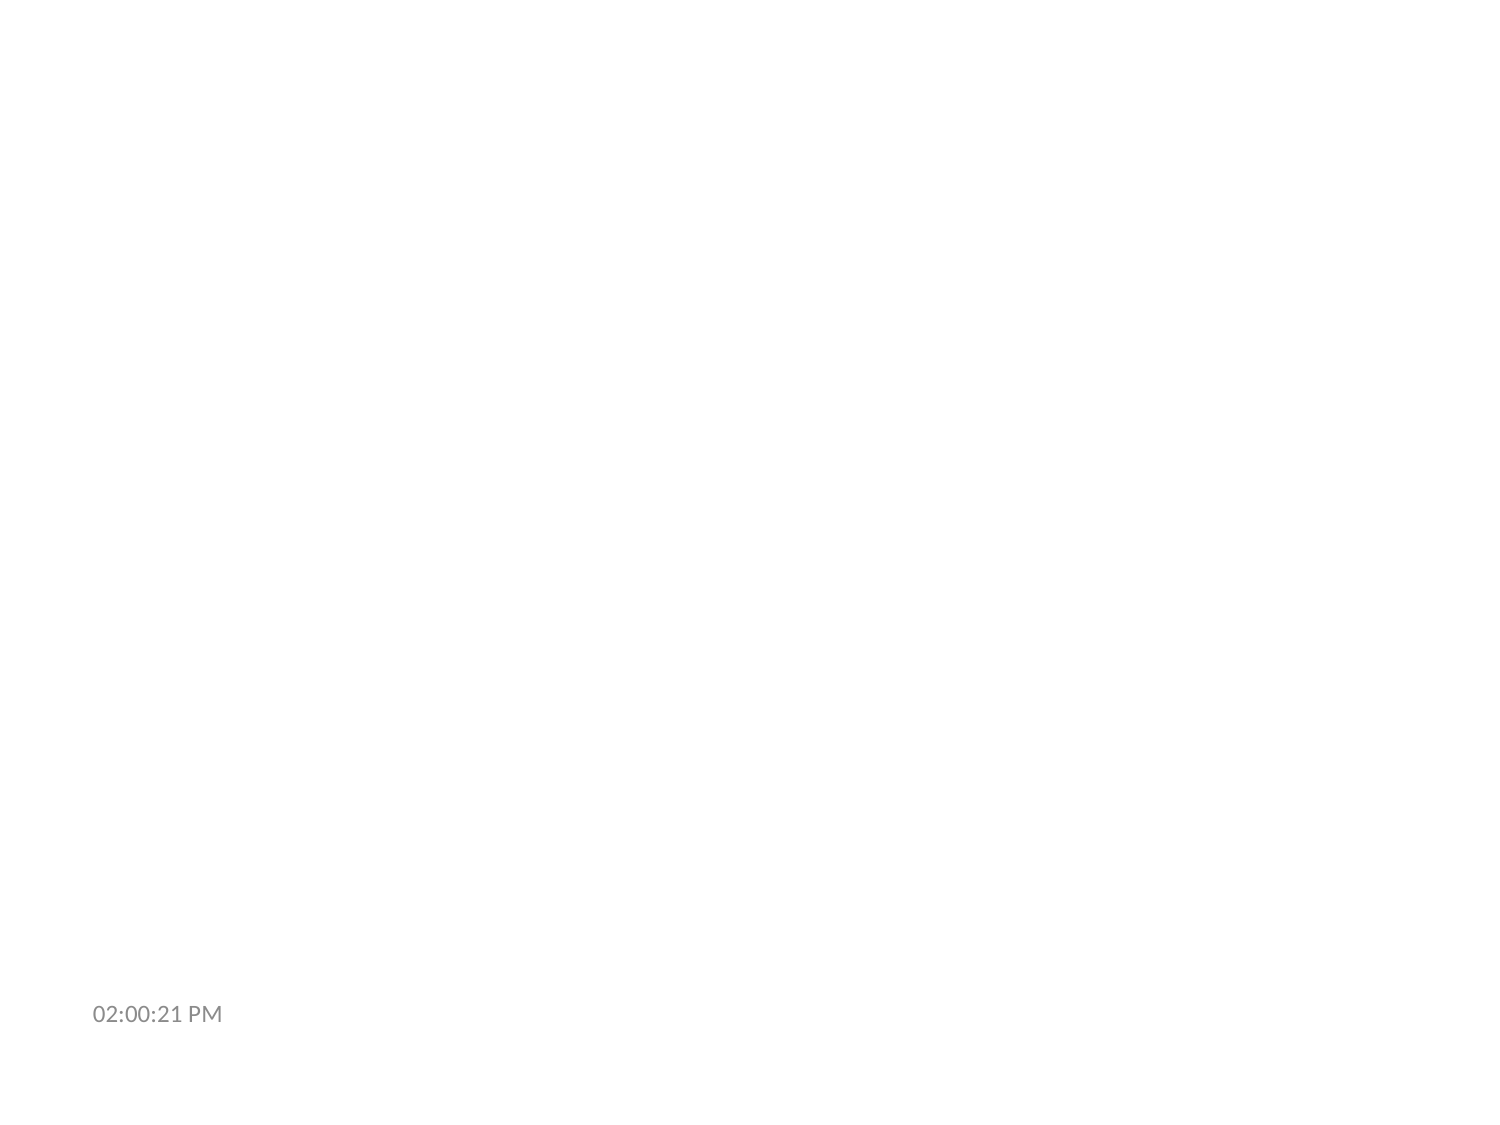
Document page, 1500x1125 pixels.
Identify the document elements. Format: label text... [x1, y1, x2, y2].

text_box 3:35:09 PM [77, 982, 428, 1043]
